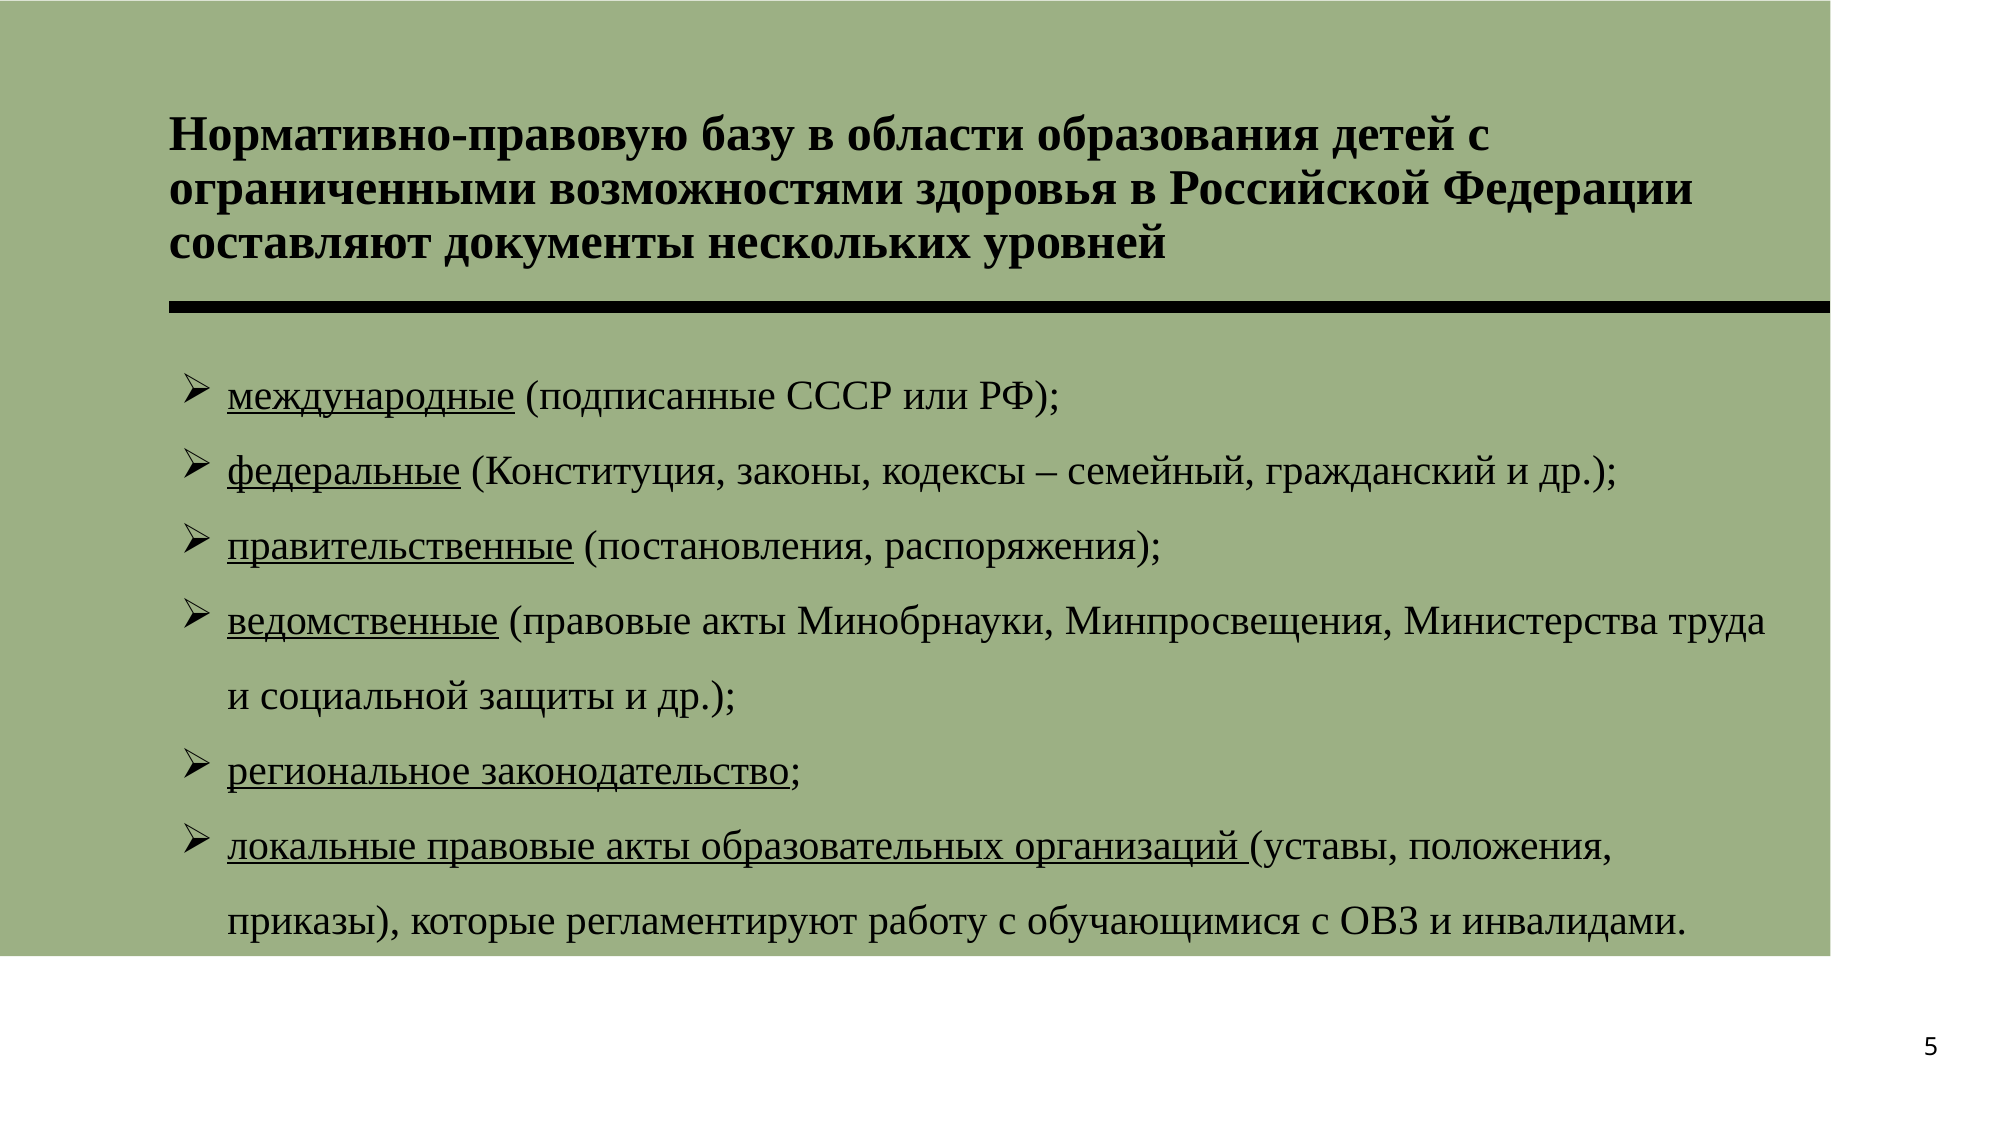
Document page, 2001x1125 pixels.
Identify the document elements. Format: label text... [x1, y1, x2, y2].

text_box международные (подписанные СССР или РФ); федеральные (Конституция, законы, кодексы – семейный, гражданский и др.); правительственные (постановления, распоряжения); ведомственные (правовые акты Минобрнауки, Минпросвещения, Министерства труда и социальной защиты и др.); региональное законодательство; локальные правовые акты образовательных организаций (уставы, положения, приказы), которые регламентируют работу с обучающимися с ОВЗ и инвалидами. [165, 335, 1804, 951]
title Нормативно-правовую базу в области образования детей с ограниченными возможностями здоровья в Российской Федерации составляют документы нескольких уровней [168, 108, 1825, 270]
slide_number 5 [1885, 1032, 1954, 1063]
